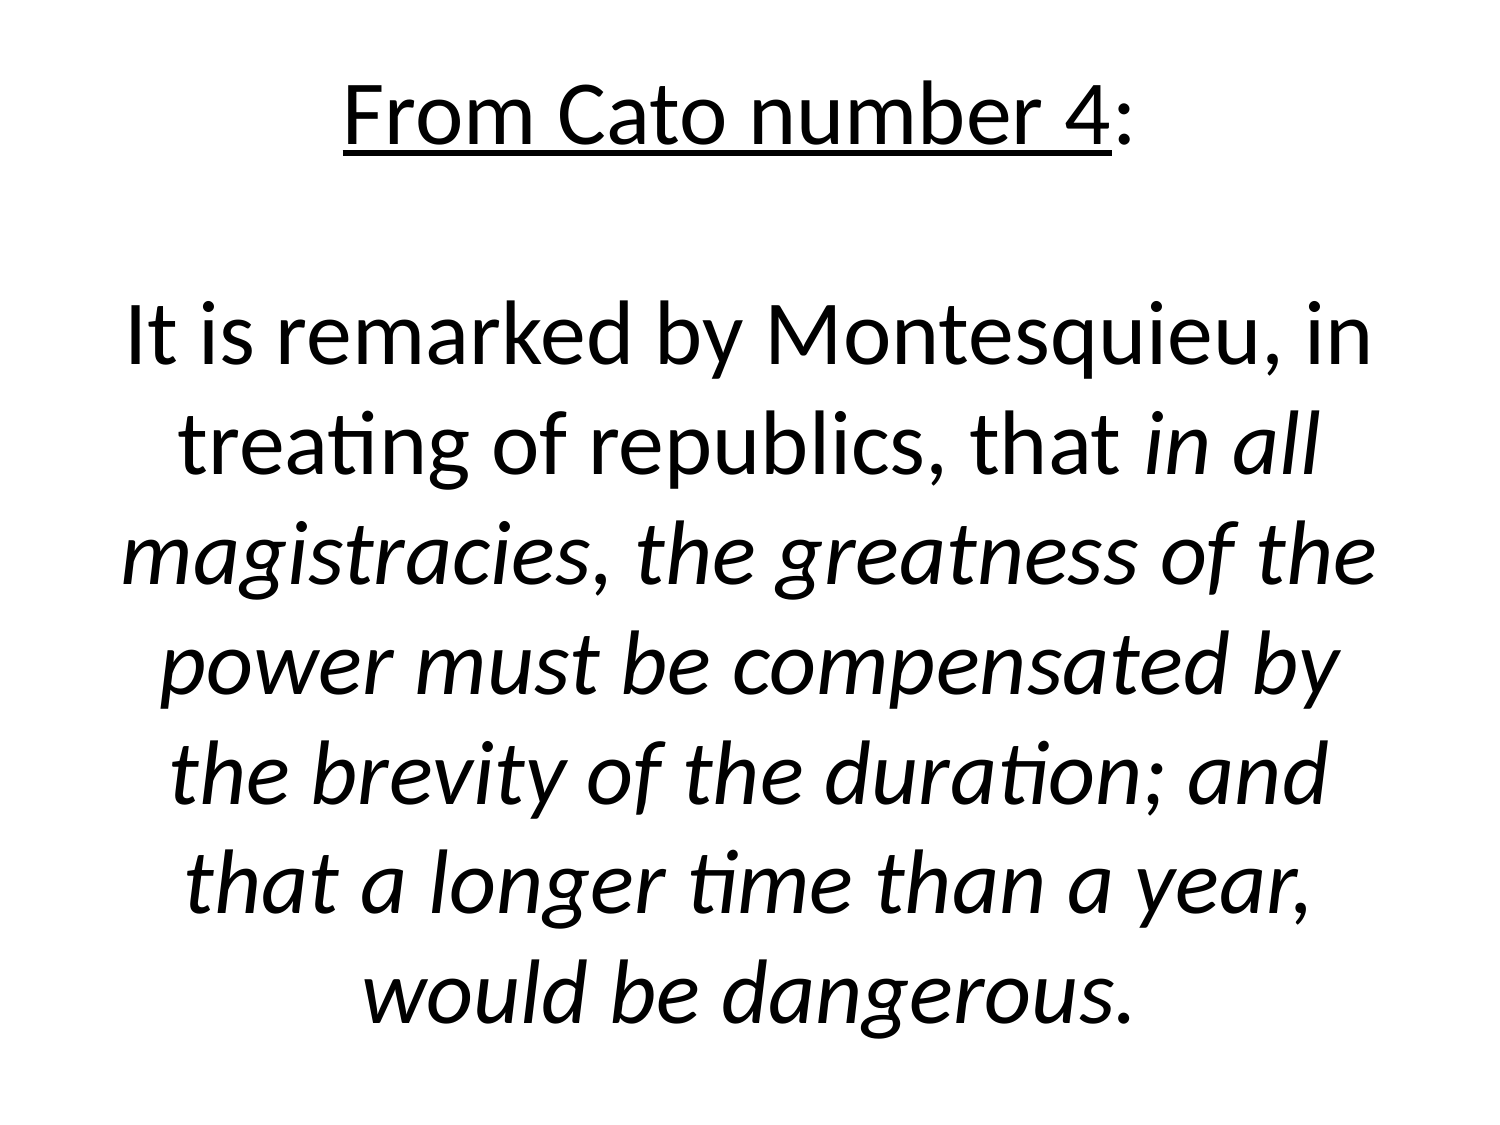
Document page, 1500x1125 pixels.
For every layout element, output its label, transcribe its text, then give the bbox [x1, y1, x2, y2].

title From Cato number 4: It is remarked by Montesquieu, in treating of republics, that in all magistracies, the greatness of the power must be compensated by the brevity of the duration; and that a longer time than a year, would be dangerous. [74, 44, 1426, 1051]
